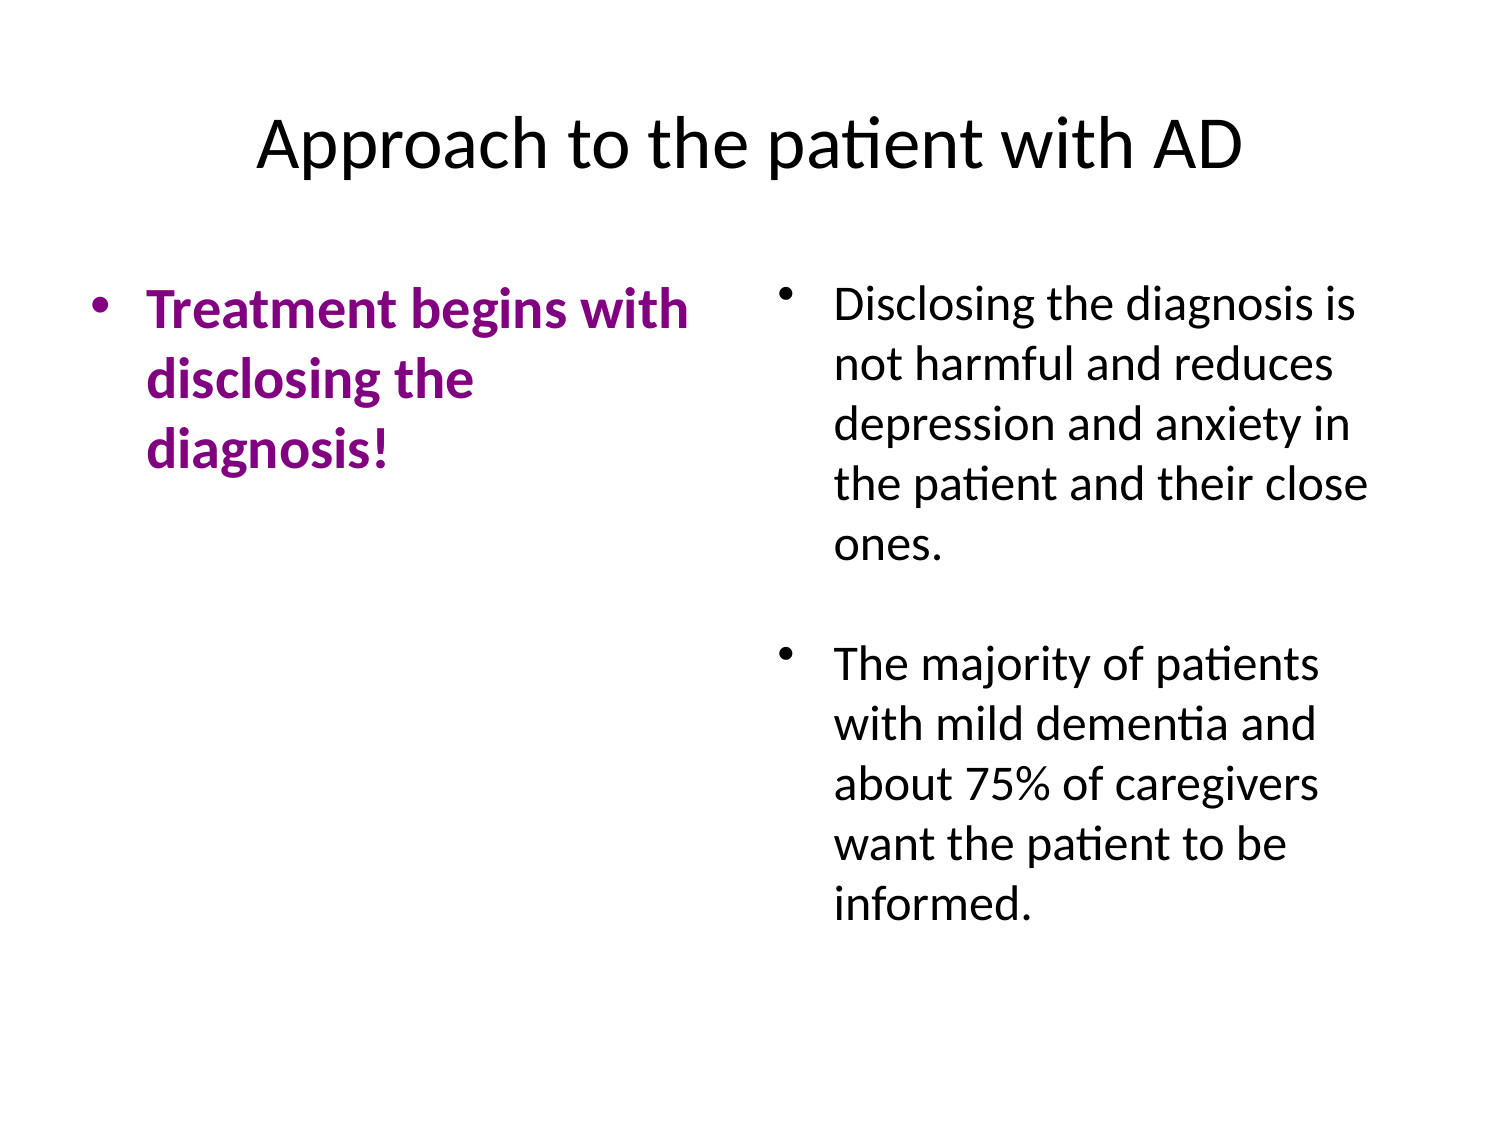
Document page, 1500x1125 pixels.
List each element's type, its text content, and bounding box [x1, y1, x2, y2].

list Disclosing the diagnosis is not harmful and reduces depression and anxiety in the patient and their close ones. The majority of patients with mild dementia and about 75% of caregivers want the patient to be informed. [762, 262, 1425, 1005]
list Treatment begins with disclosing the diagnosis! [75, 262, 738, 1005]
title Approach to the patient with AD [75, 45, 1425, 233]
